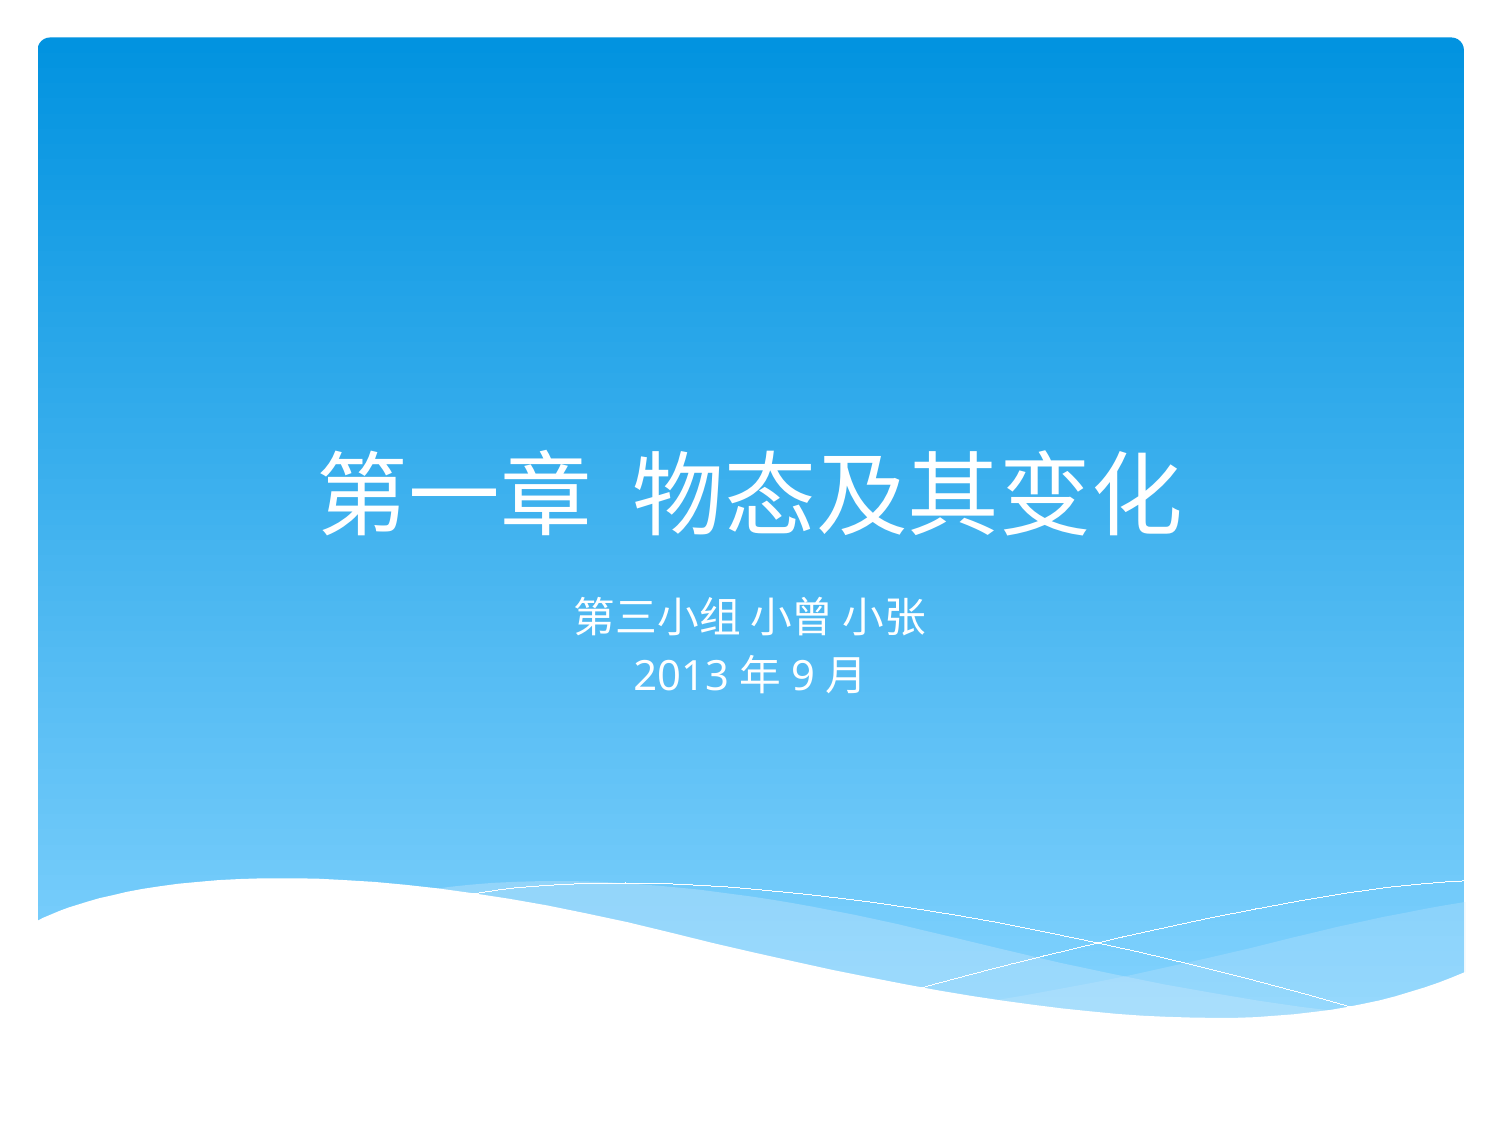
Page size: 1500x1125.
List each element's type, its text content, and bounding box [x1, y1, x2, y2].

title 第一章 物态及其变化 [112, 262, 1388, 555]
subtitle 第三小组 小曾 小张 2013年9月 [225, 583, 1275, 825]
